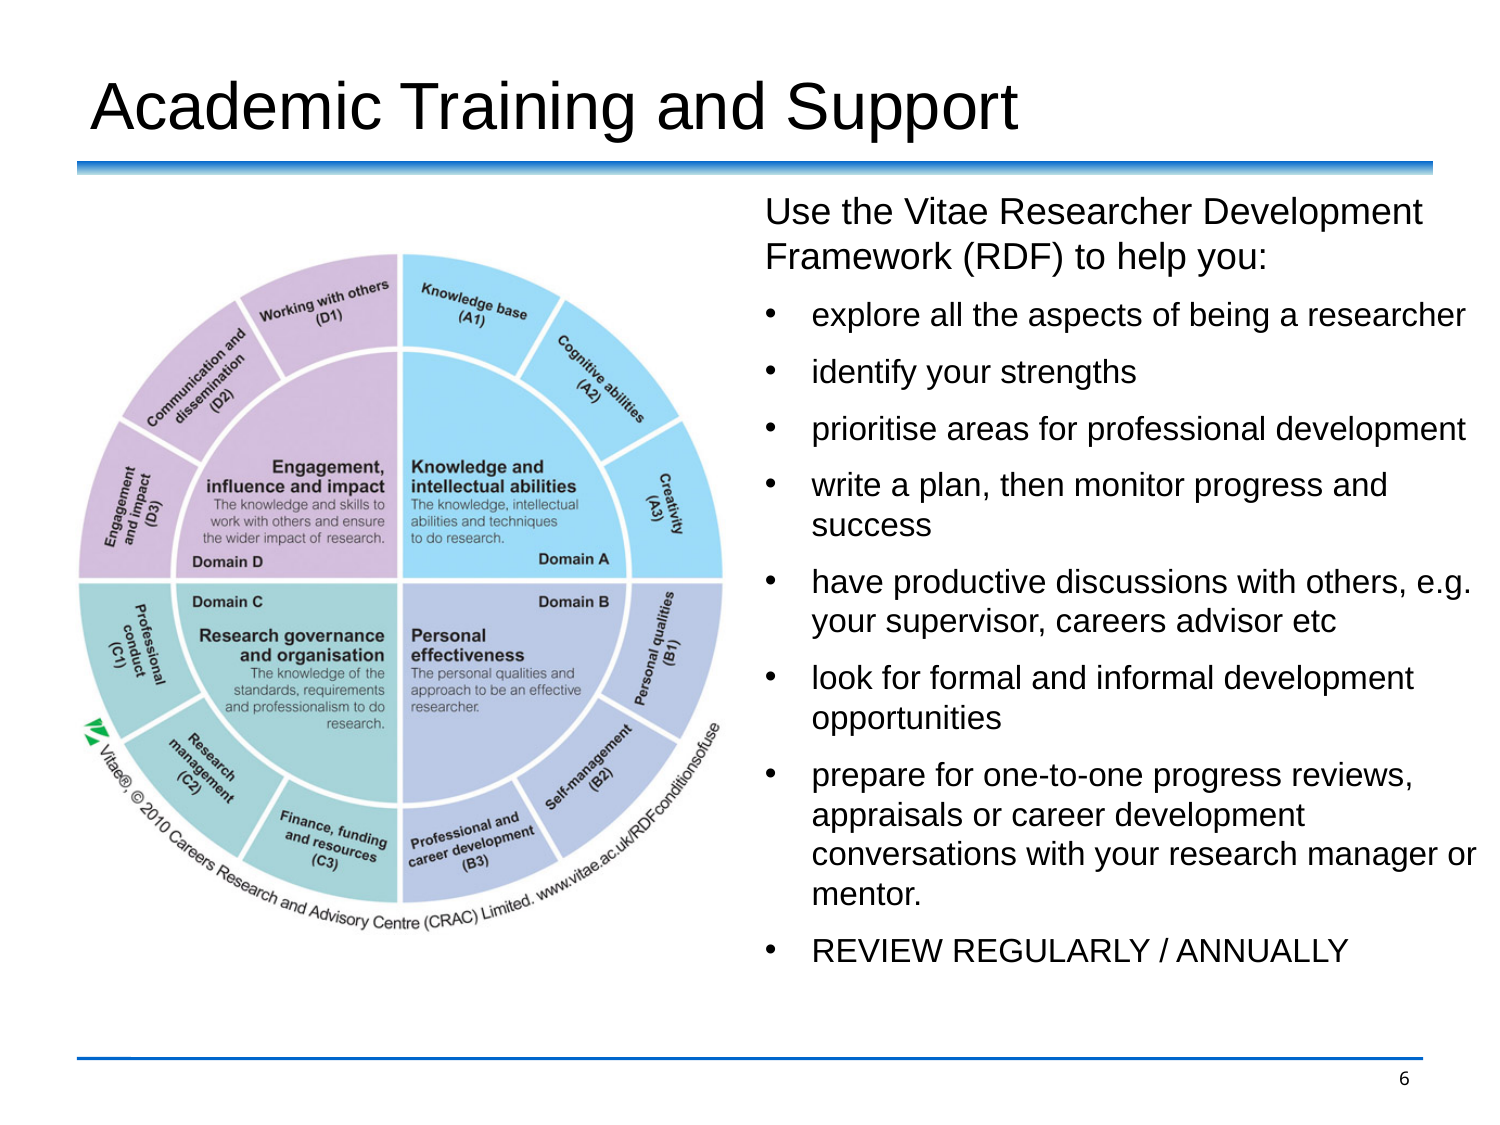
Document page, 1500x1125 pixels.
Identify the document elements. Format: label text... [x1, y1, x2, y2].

title Academic Training and Support [74, 44, 1426, 162]
text_box Use the Vitae Researcher Development Framework (RDF) to help you: explore all the aspects of being a researcher identify your strengths prioritise areas for professional development write a plan, then monitor progress and success have productive discussions with others, e.g. your supervisor, careers advisor etc look for formal and informal development opportunities prepare for one-to-one progress reviews, appraisals or career development conversations with your research manager or mentor. REVIEW REGULARLY / ANNUALLY [749, 179, 1500, 977]
picture [74, 250, 726, 935]
slide_number 6 [1074, 1058, 1426, 1103]
